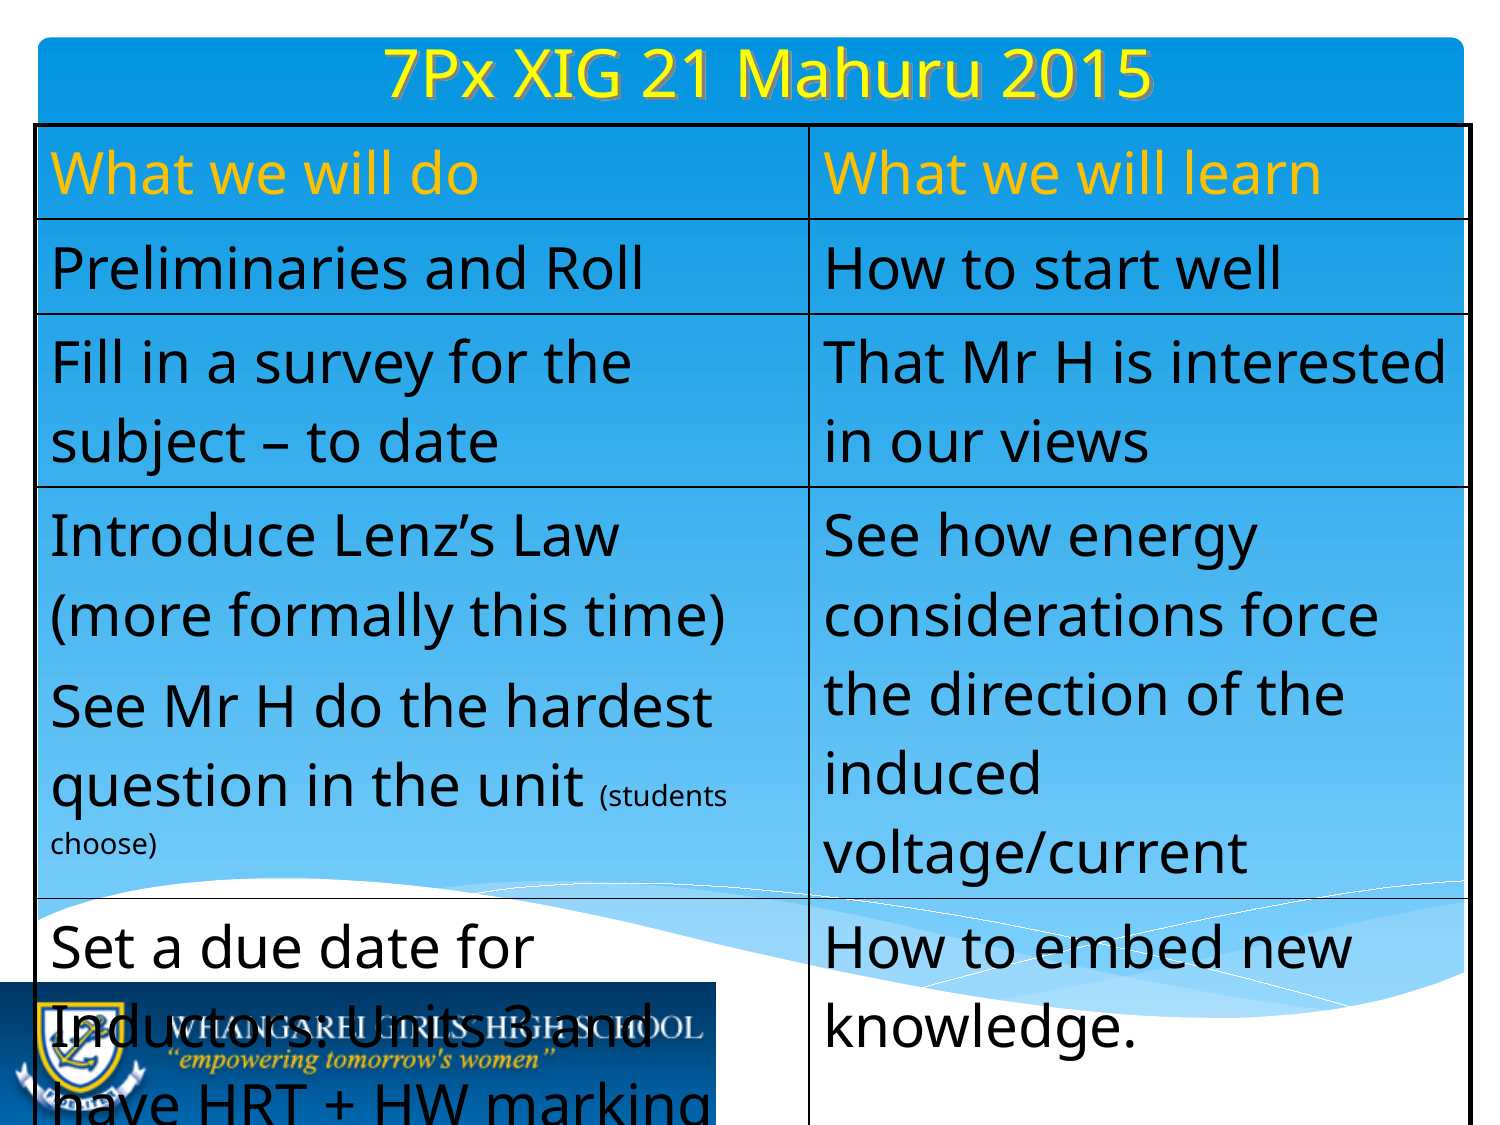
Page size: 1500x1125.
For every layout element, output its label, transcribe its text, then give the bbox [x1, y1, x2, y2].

table_cell How to start well [810, 220, 1468, 313]
table_cell See how energy considerations force the direction of the induced voltage/current [810, 488, 1468, 898]
text_box 7Px XIG 21 Mahuru 2015 [162, 20, 1375, 121]
table_cell Preliminaries and Roll [37, 220, 808, 313]
table_header What we will learn [810, 127, 1468, 218]
table_header What we will do [37, 127, 808, 218]
table_cell That Mr H is interested in our views [810, 315, 1468, 486]
table_cell Fill in a survey for the subject – to date [37, 315, 808, 486]
table_cell Introduce Lenz’s Law (more formally this time) See Mr H do the hardest question in the unit (students choose) [37, 488, 808, 898]
picture [0, 982, 716, 1125]
table_cell Set a due date for Inductors: Units 3 and have HRT + HW marking [37, 899, 808, 1125]
table_cell How to embed new knowledge. [810, 899, 1468, 1125]
